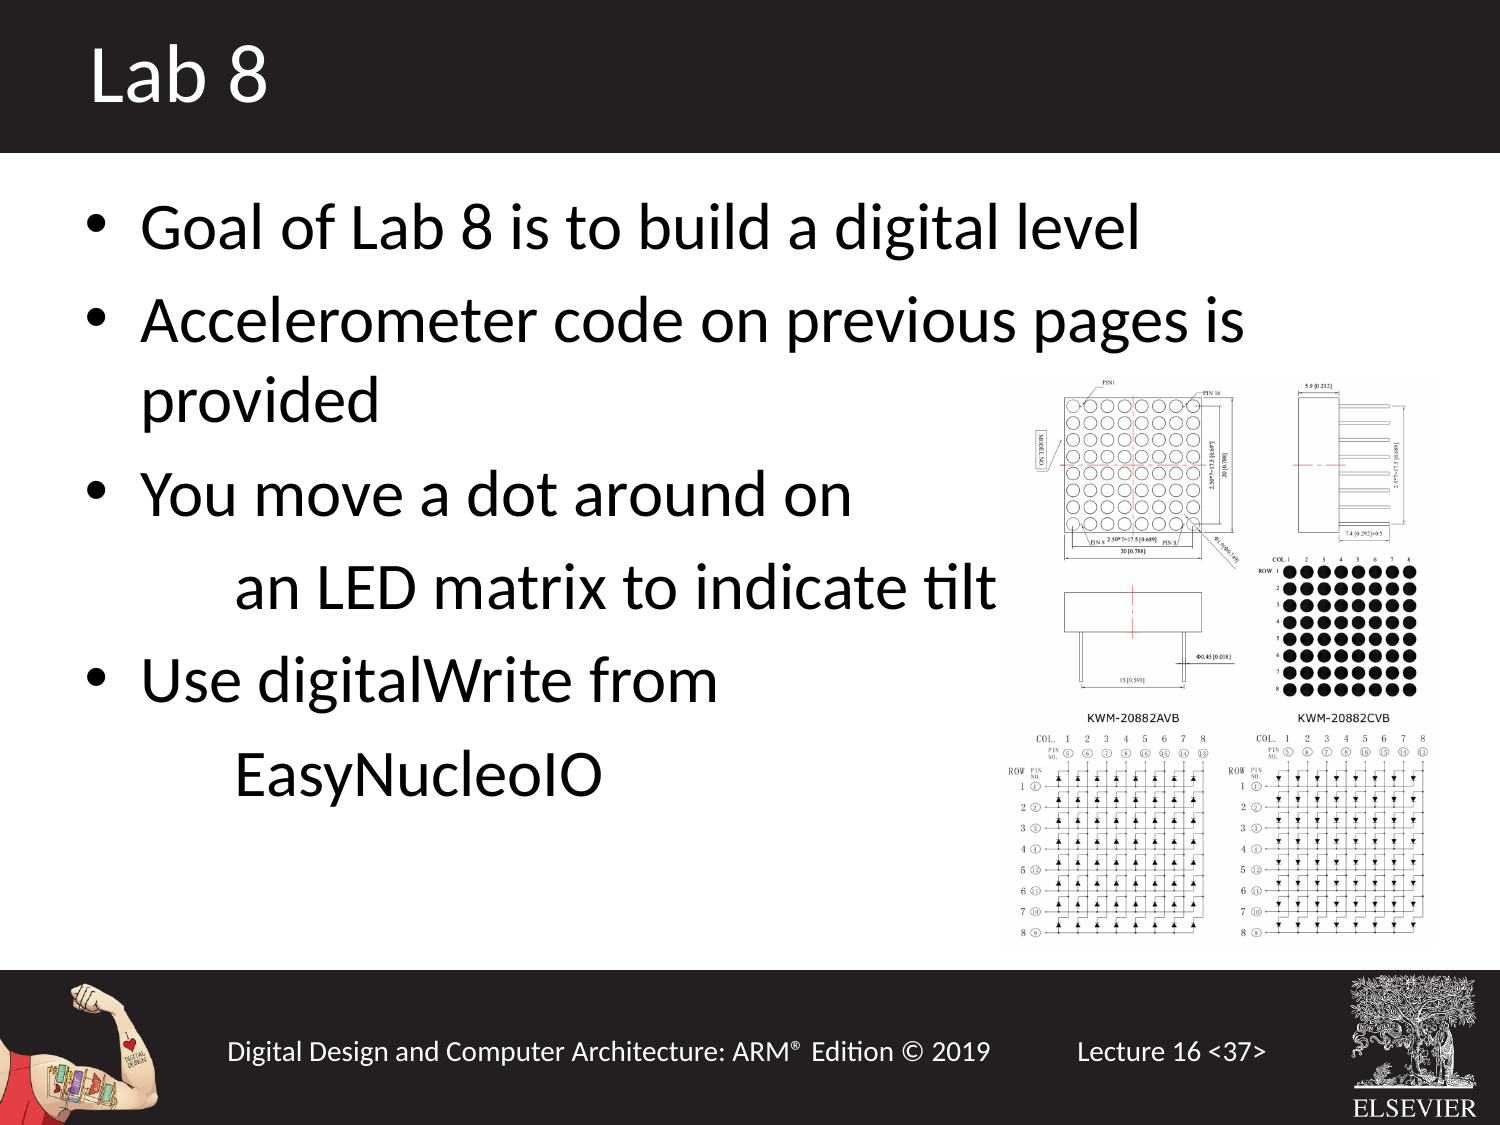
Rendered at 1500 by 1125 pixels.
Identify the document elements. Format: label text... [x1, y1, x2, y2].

picture [0, 979, 163, 1125]
text_box Lab 8 [74, 11, 1470, 126]
picture [999, 374, 1436, 951]
picture [1350, 974, 1477, 1117]
text_box Goal of Lab 8 is to build a digital level Accelerometer code on previous pages is provided You move a dot around on an LED matrix to indicate tilt Use digitalWrite from EasyNucleoIO [69, 174, 1470, 918]
